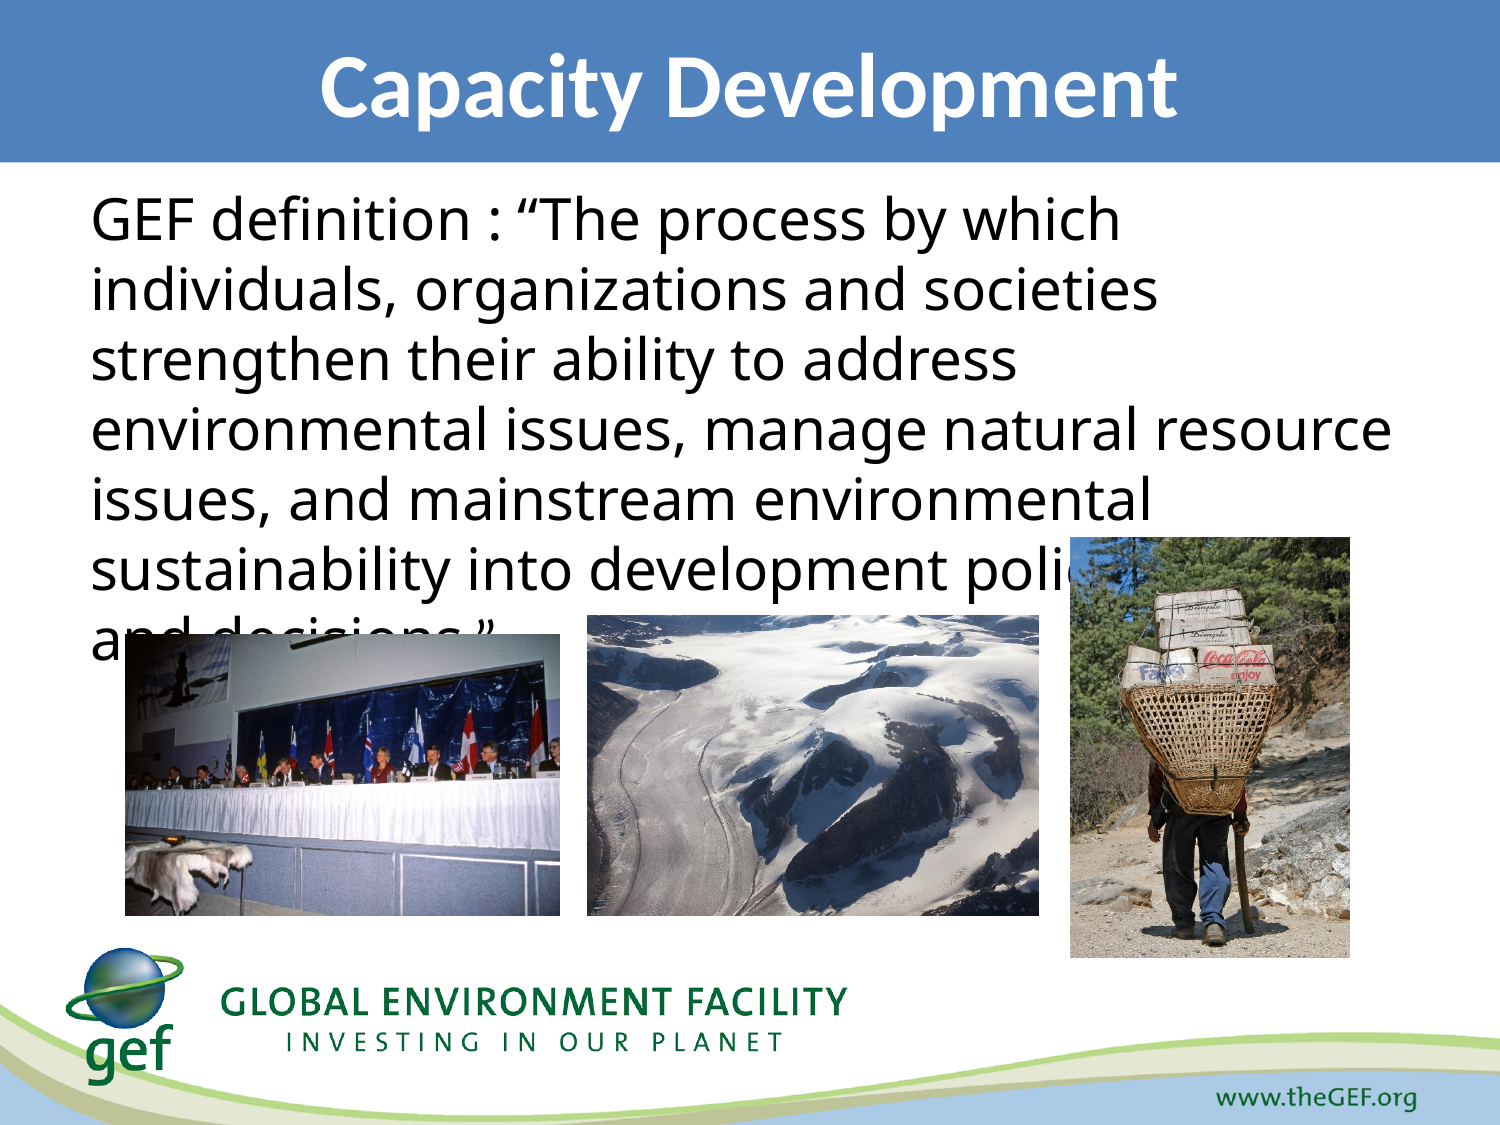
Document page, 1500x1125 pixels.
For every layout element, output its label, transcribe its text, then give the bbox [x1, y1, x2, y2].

picture [0, 537, 1500, 1125]
picture [587, 615, 1039, 916]
text_box Capacity Development [0, 0, 1500, 163]
picture [124, 634, 560, 916]
list GEF definition : “The process by which individuals, organizations and societies strengthen their ability to address environmental issues, manage natural resource issues, and mainstream environmental sustainability into development policies, plans and decisions.” [75, 174, 1425, 958]
